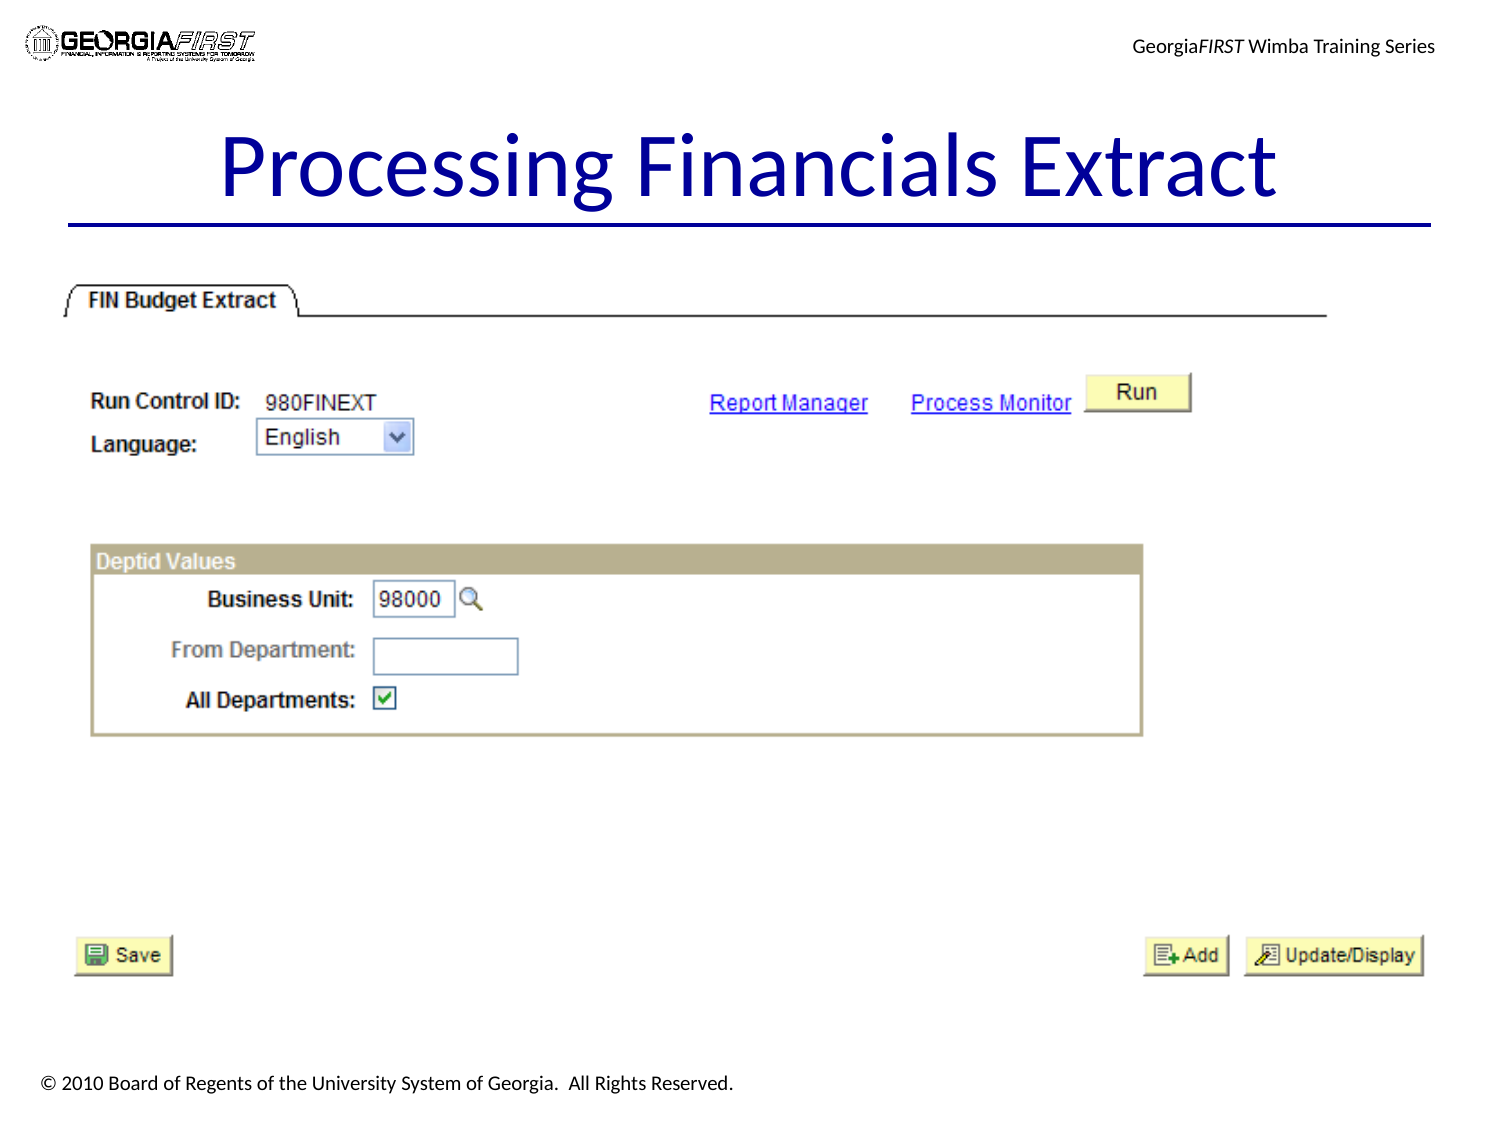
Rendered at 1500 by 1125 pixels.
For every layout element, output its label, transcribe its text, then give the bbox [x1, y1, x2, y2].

title Processing Financials Extract [75, 87, 1425, 233]
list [62, 274, 1438, 993]
picture [24, 24, 255, 63]
